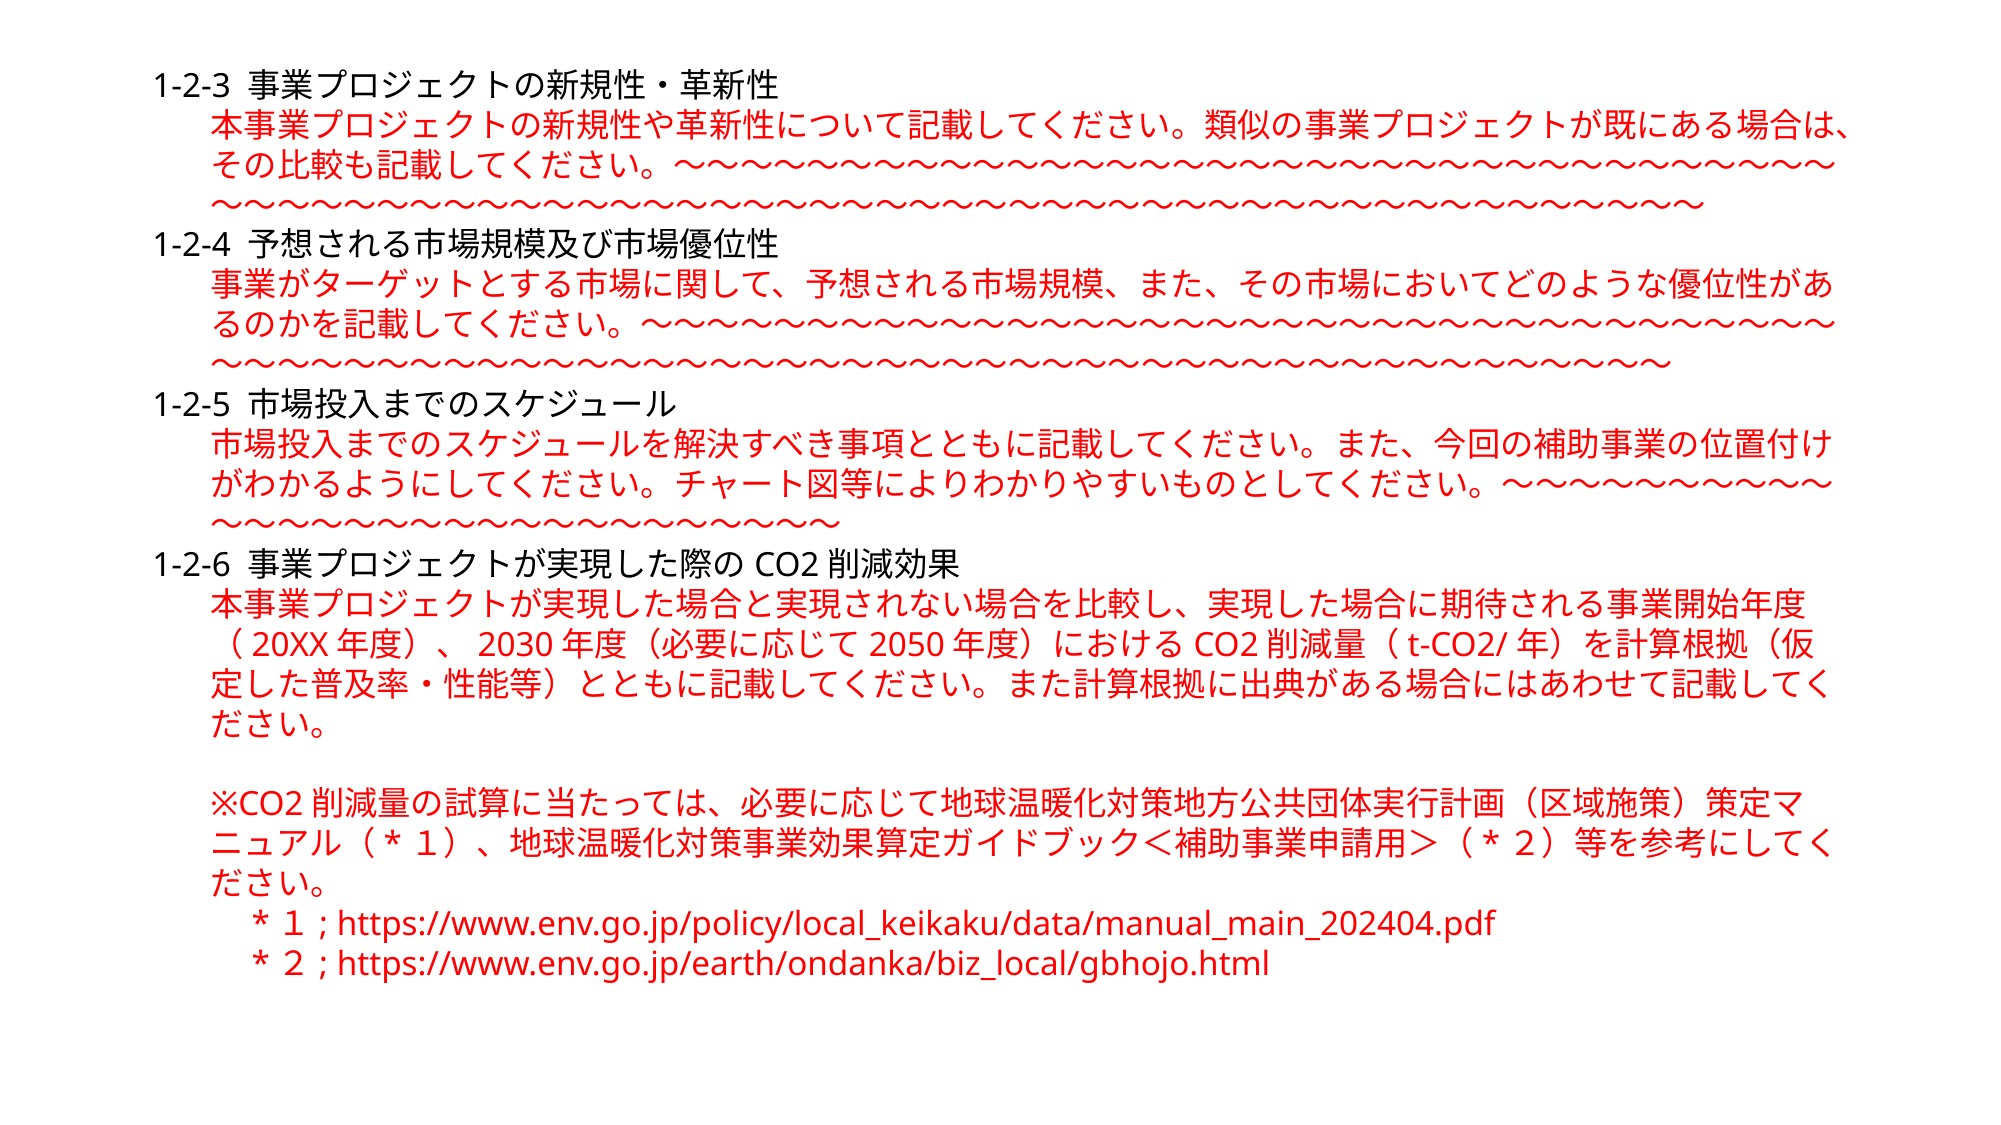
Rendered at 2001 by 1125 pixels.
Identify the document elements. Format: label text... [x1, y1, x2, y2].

list 1-2-3 事業プロジェクトの新規性・革新性 本事業プロジェクトの新規性や革新性について記載してください。類似の事業プロジェクトが既にある場合は、その比較も記載してください。～～～～～～～～～～～～～～～～～～～～～～～～～～～～～～～～～～～～～～～～～～～～～～～～～～～～～～～～～～～～～～～～～～～～～～～～～～～～～～～～ 1-2-4 予想される市場規模及び市場優位性 事業がターゲットとする市場に関して、予想される市場規模、また、その市場においてどのような優位性があるのかを記載してください。～～～～～～～～～～～～～～～～～～～～～～～～～～～～～～～～～～～～～～～～～～～～～～～～～～～～～～～～～～～～～～～～～～～～～～～～～～～～～～～～ 1-2-5 市場投入までのスケジュール 市場投入までのスケジュールを解決すべき事項とともに記載してください。また、今回の補助事業の位置付けがわかるようにしてください。チャート図等によりわかりやすいものとしてください。～～～～～～～～～～～～～～～～～～～～～～～～～～～～～ 1-2-6 事業プロジェクトが実現した際のCO2削減効果 本事業プロジェクトが実現した場合と実現されない場合を比較し、実現した場合に期待される事業開始年度（20XX年度）、2030年度（必要に応じて2050年度）におけるCO2削減量（t-CO2/年）を計算根拠（仮定した普及率・性能等）とともに記載してください。また計算根拠に出典がある場合にはあわせて記載してください。 ※CO2削減量の試算に当たっては、必要に応じて地球温暖化対策地方公共団体実行計画（区域施策）策定マニュアル（*１）、地球温暖化対策事業効果算定ガイドブック＜補助事業申請用＞（*２）等を参考にしてください。 *１; https://www.env.go.jp/policy/local_keikaku/data/manual_main_202404.pdf *２; https://www.env.go.jp/earth/ondanka/biz_local/gbhojo.html [137, 56, 1863, 1014]
